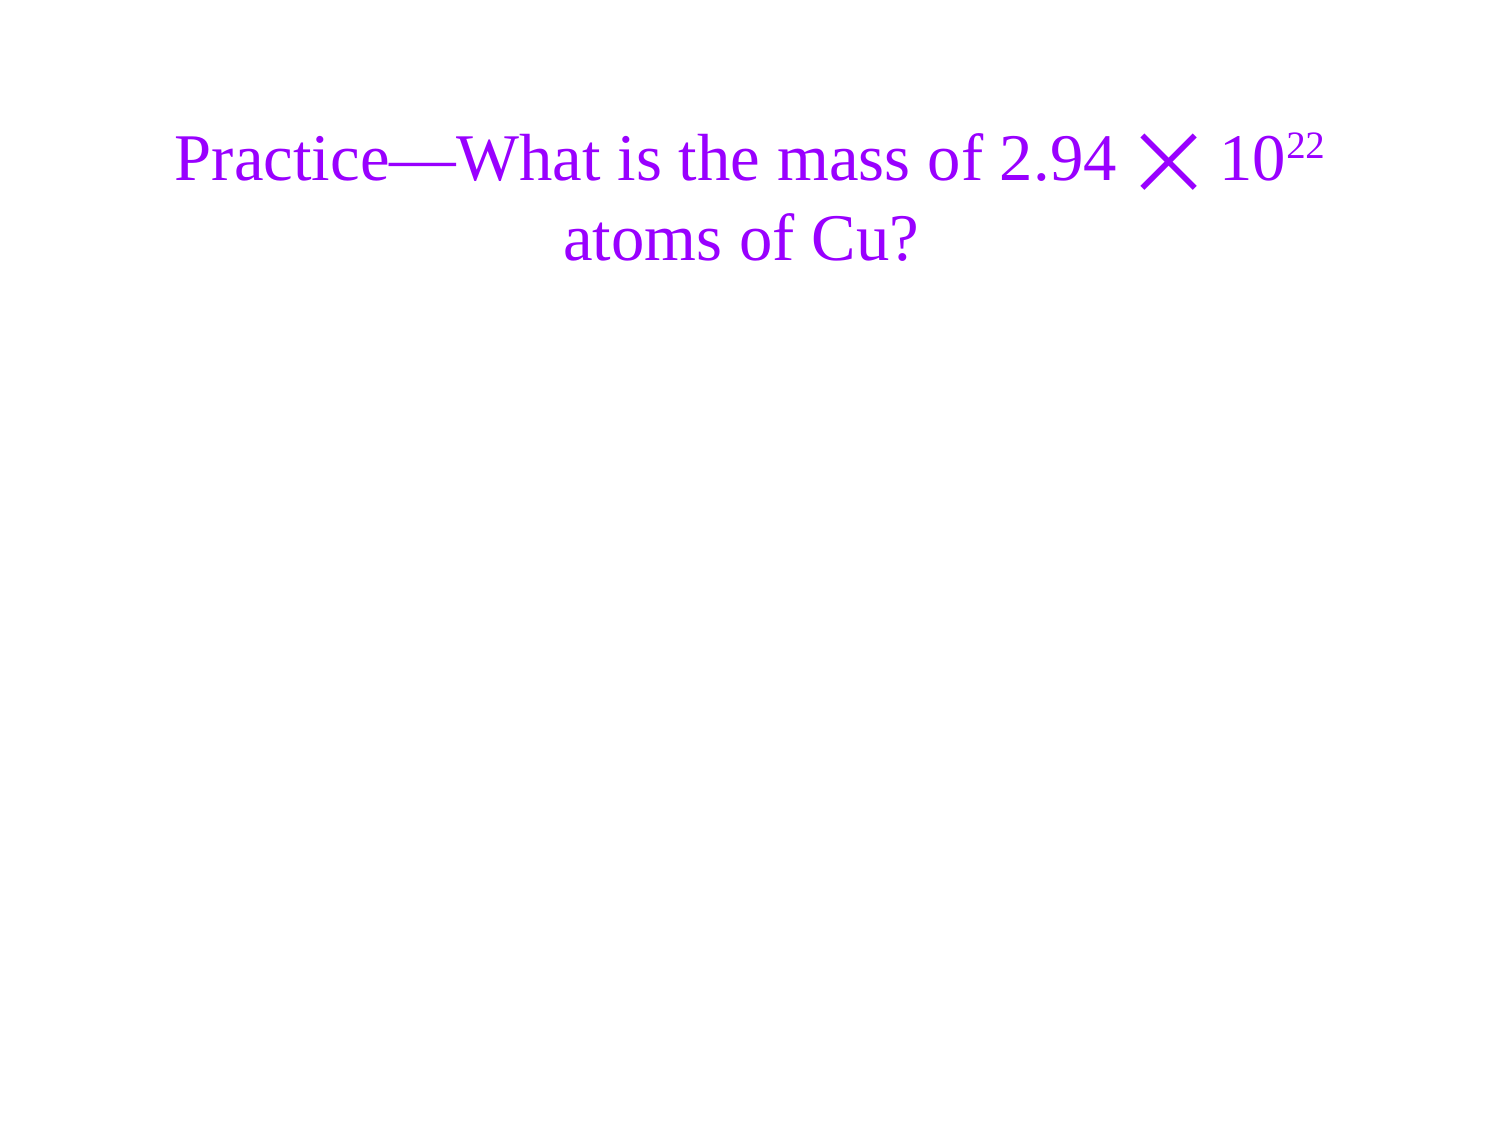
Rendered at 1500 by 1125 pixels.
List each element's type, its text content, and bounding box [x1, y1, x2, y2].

text_box Practice—What is the mass of 2.94 ⨉ 1022 atoms of Cu? [112, 99, 1388, 288]
